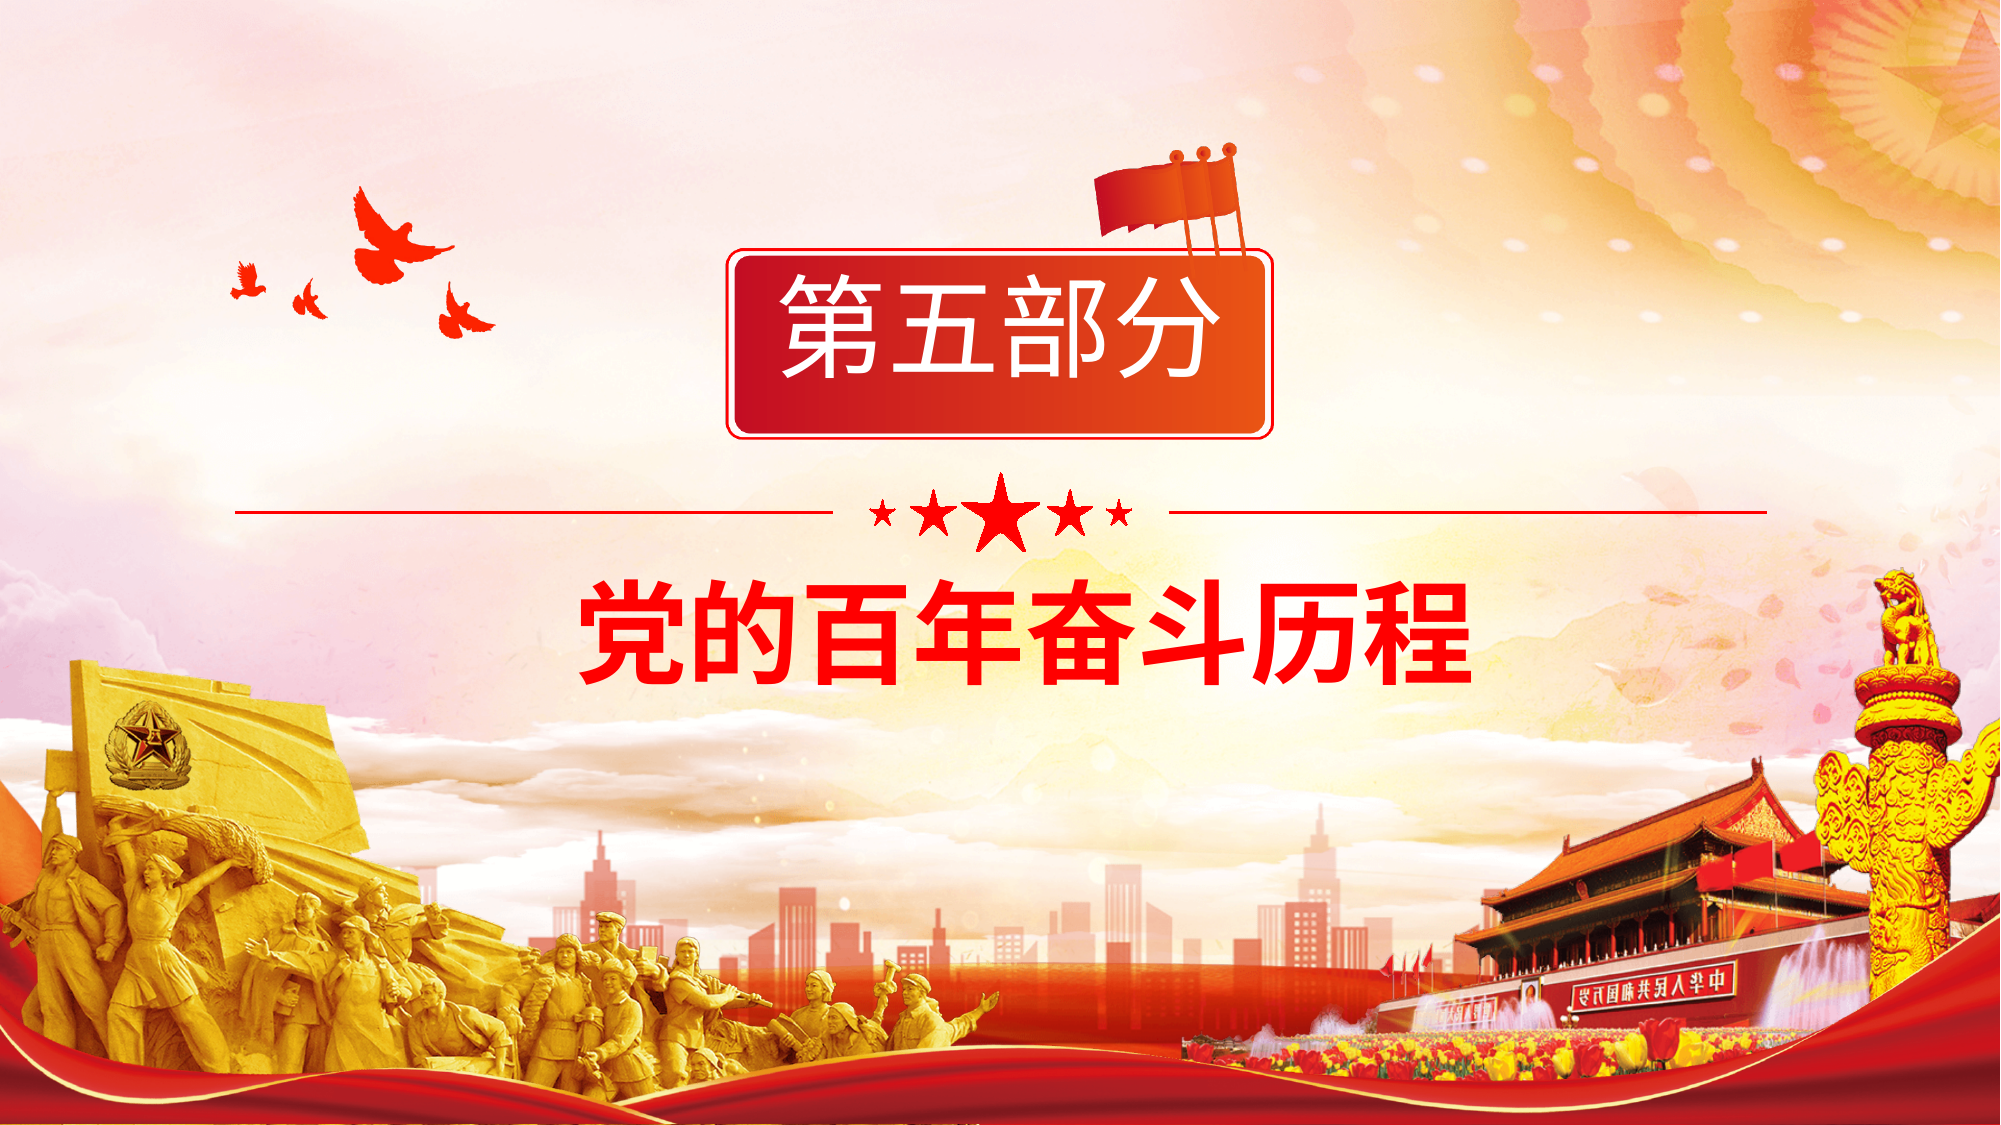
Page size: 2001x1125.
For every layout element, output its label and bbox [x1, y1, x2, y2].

picture [0, 0, 2000, 1125]
text_box [499, 0, 1501, 471]
text_box [499, 553, 1501, 653]
text_box [235, 471, 1767, 553]
